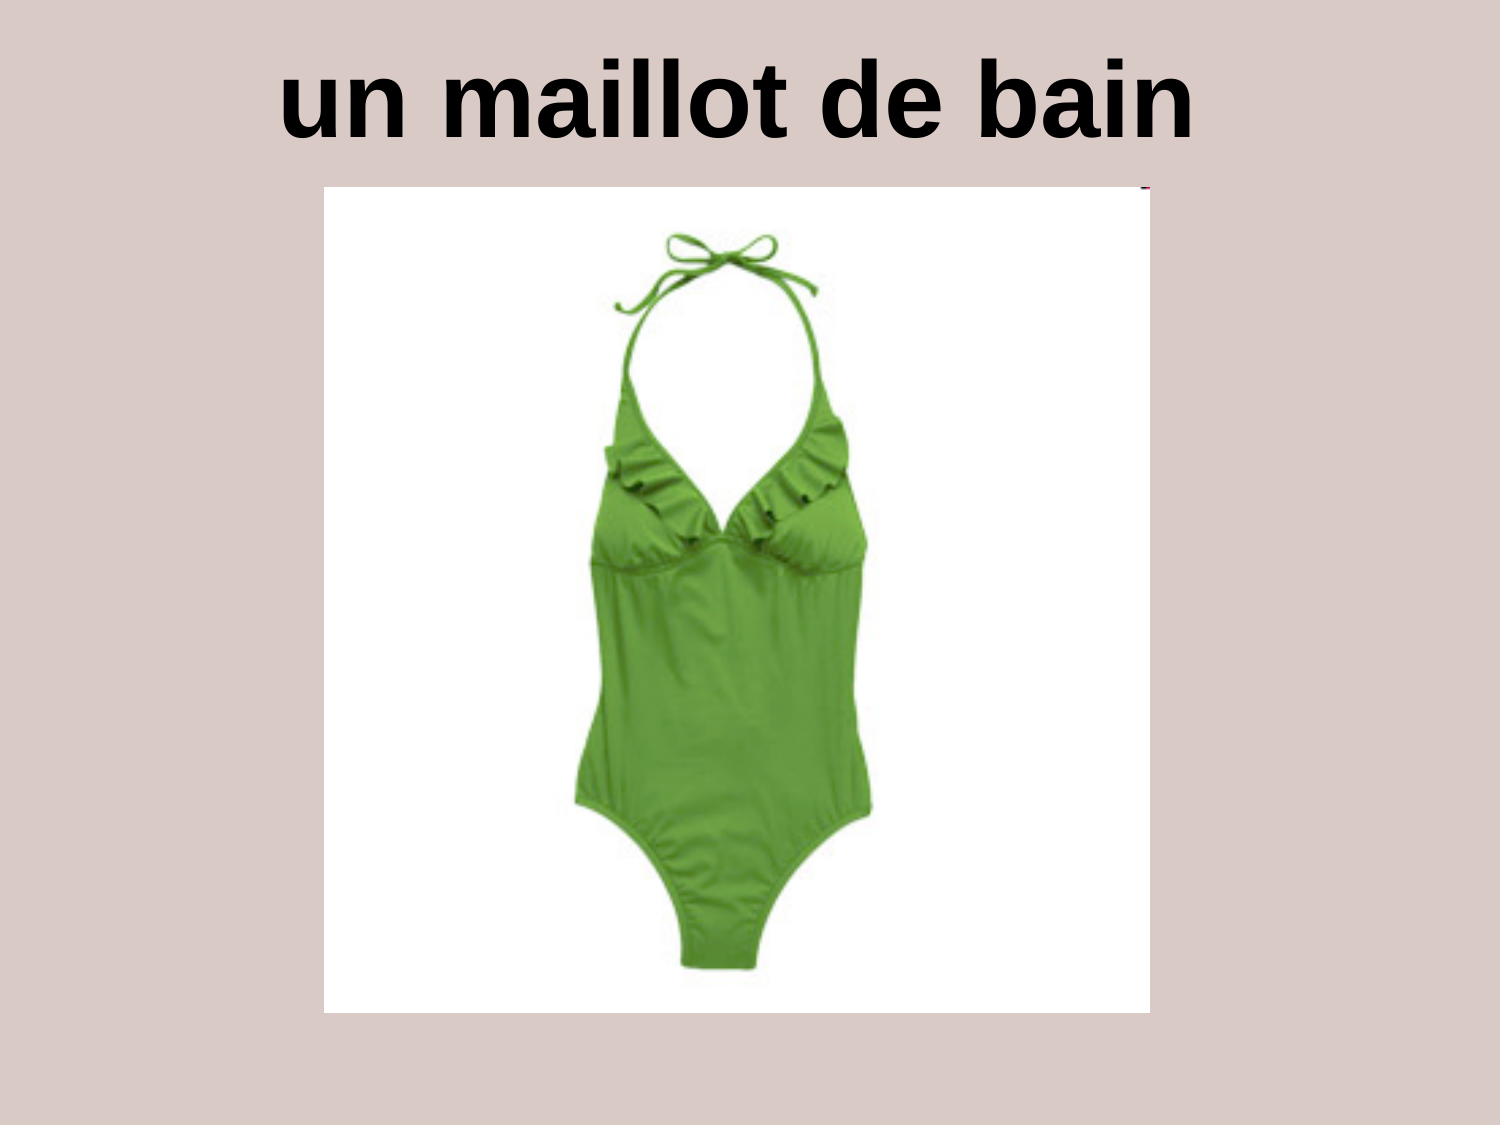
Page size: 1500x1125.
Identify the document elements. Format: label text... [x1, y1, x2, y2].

picture [324, 187, 1151, 1013]
title un maillot de bain [74, 0, 1426, 188]
